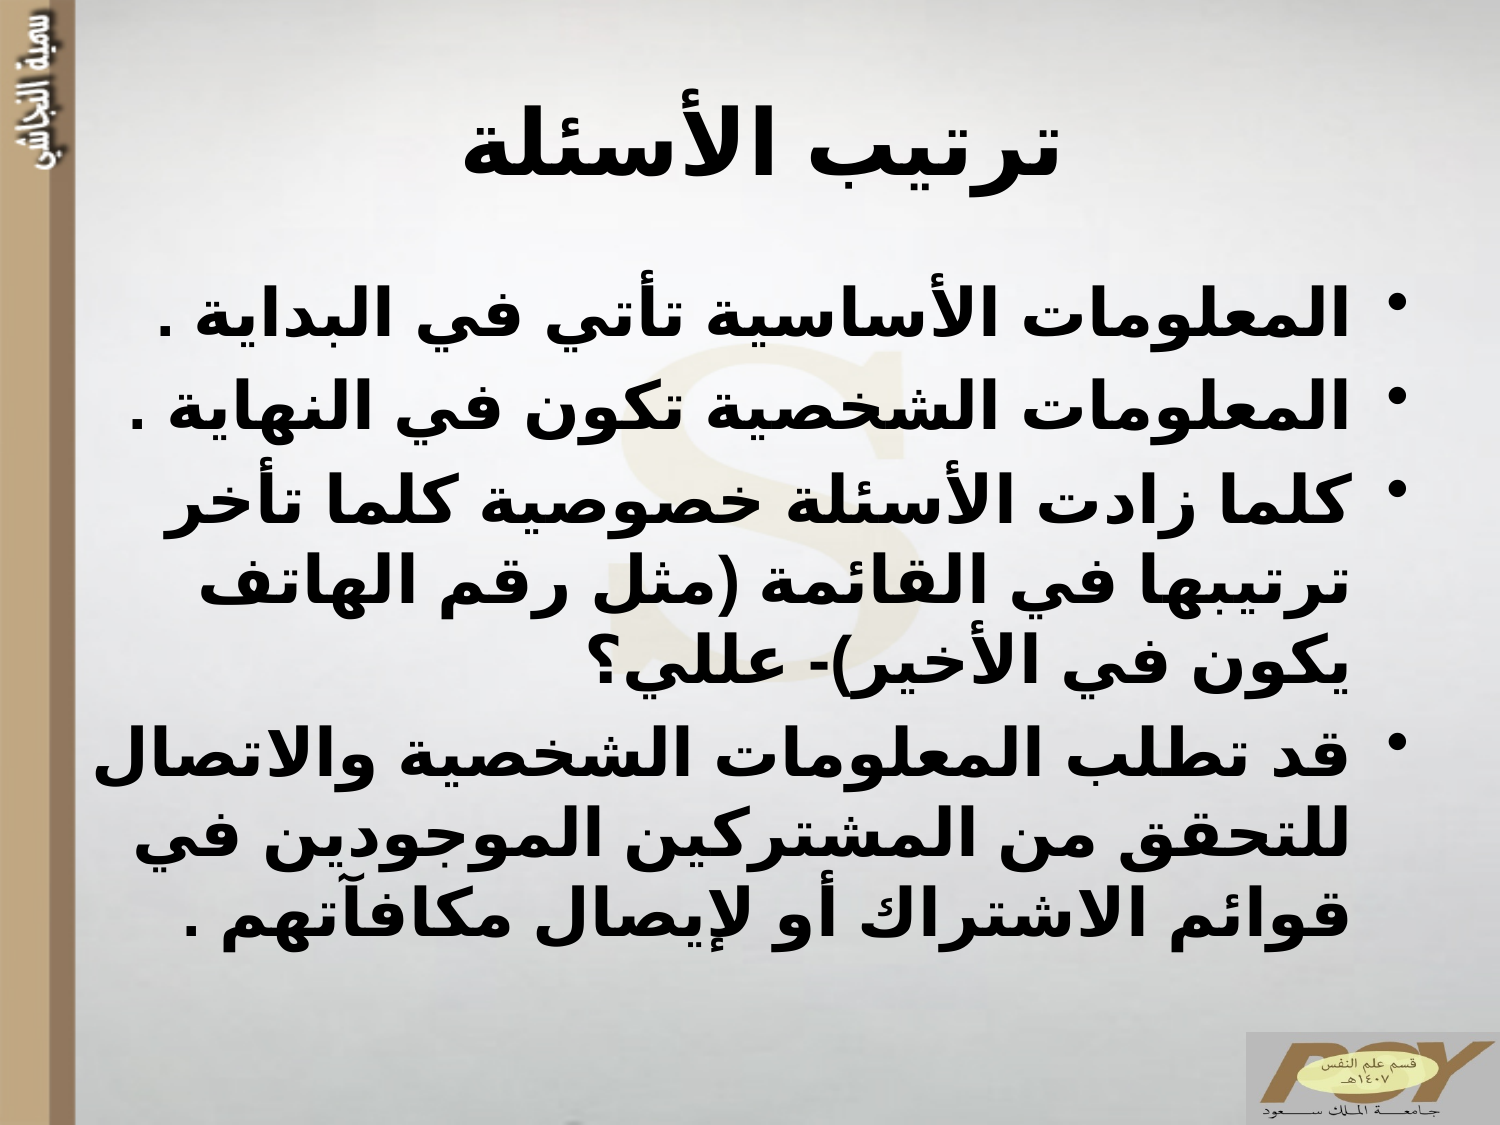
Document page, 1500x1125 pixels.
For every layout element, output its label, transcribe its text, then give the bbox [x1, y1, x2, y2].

list المعلومات الأساسية تأتي في البداية . المعلومات الشخصية تكون في النهاية . كلما زادت الأسئلة خصوصية كلما تأخر ترتيبها في القائمة (مثل رقم الهاتف يكون في الأخير)- عللي؟ قد تطلب المعلومات الشخصية والاتصال للتحقق من المشتركين الموجودين في قوائم الاشتراك أو لإيصال مكافآتهم . [75, 262, 1425, 1005]
title ترتيب الأسئلة [75, 45, 1425, 233]
picture [0, 0, 1500, 1125]
